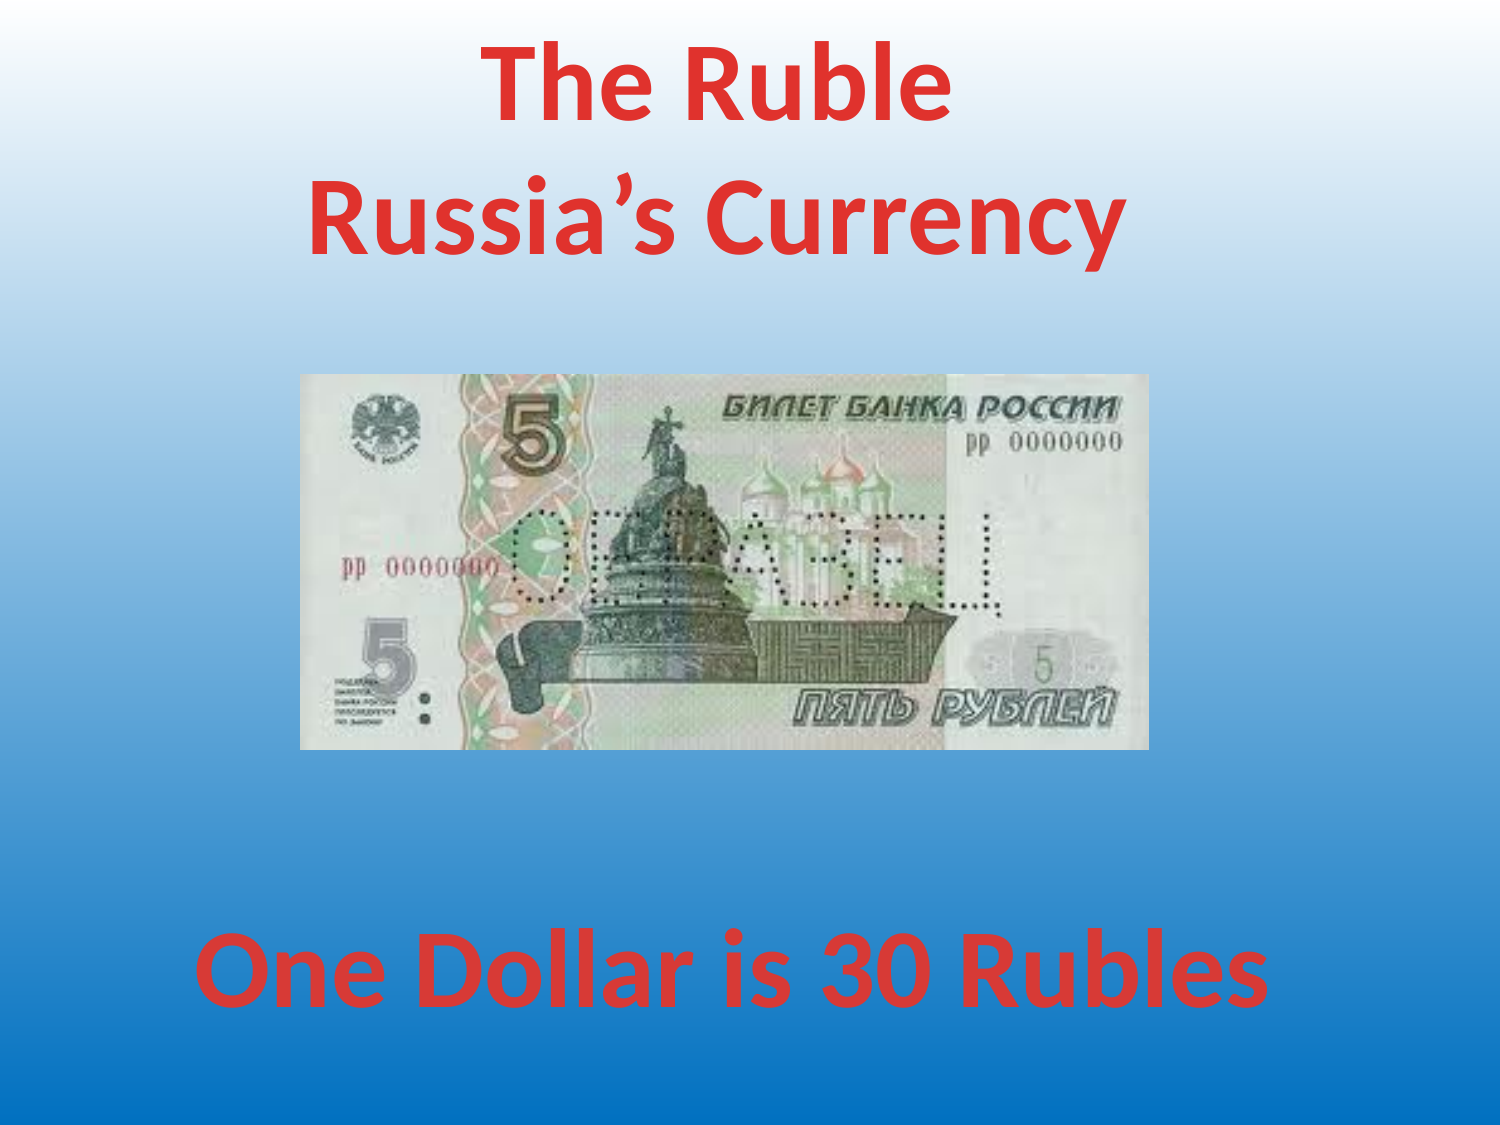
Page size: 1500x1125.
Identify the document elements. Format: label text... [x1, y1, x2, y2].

text_box One Dollar is 30 Rubles [179, 887, 1288, 1038]
picture [299, 374, 1149, 751]
text_box The Ruble Russia’s Currency [291, 0, 1145, 285]
